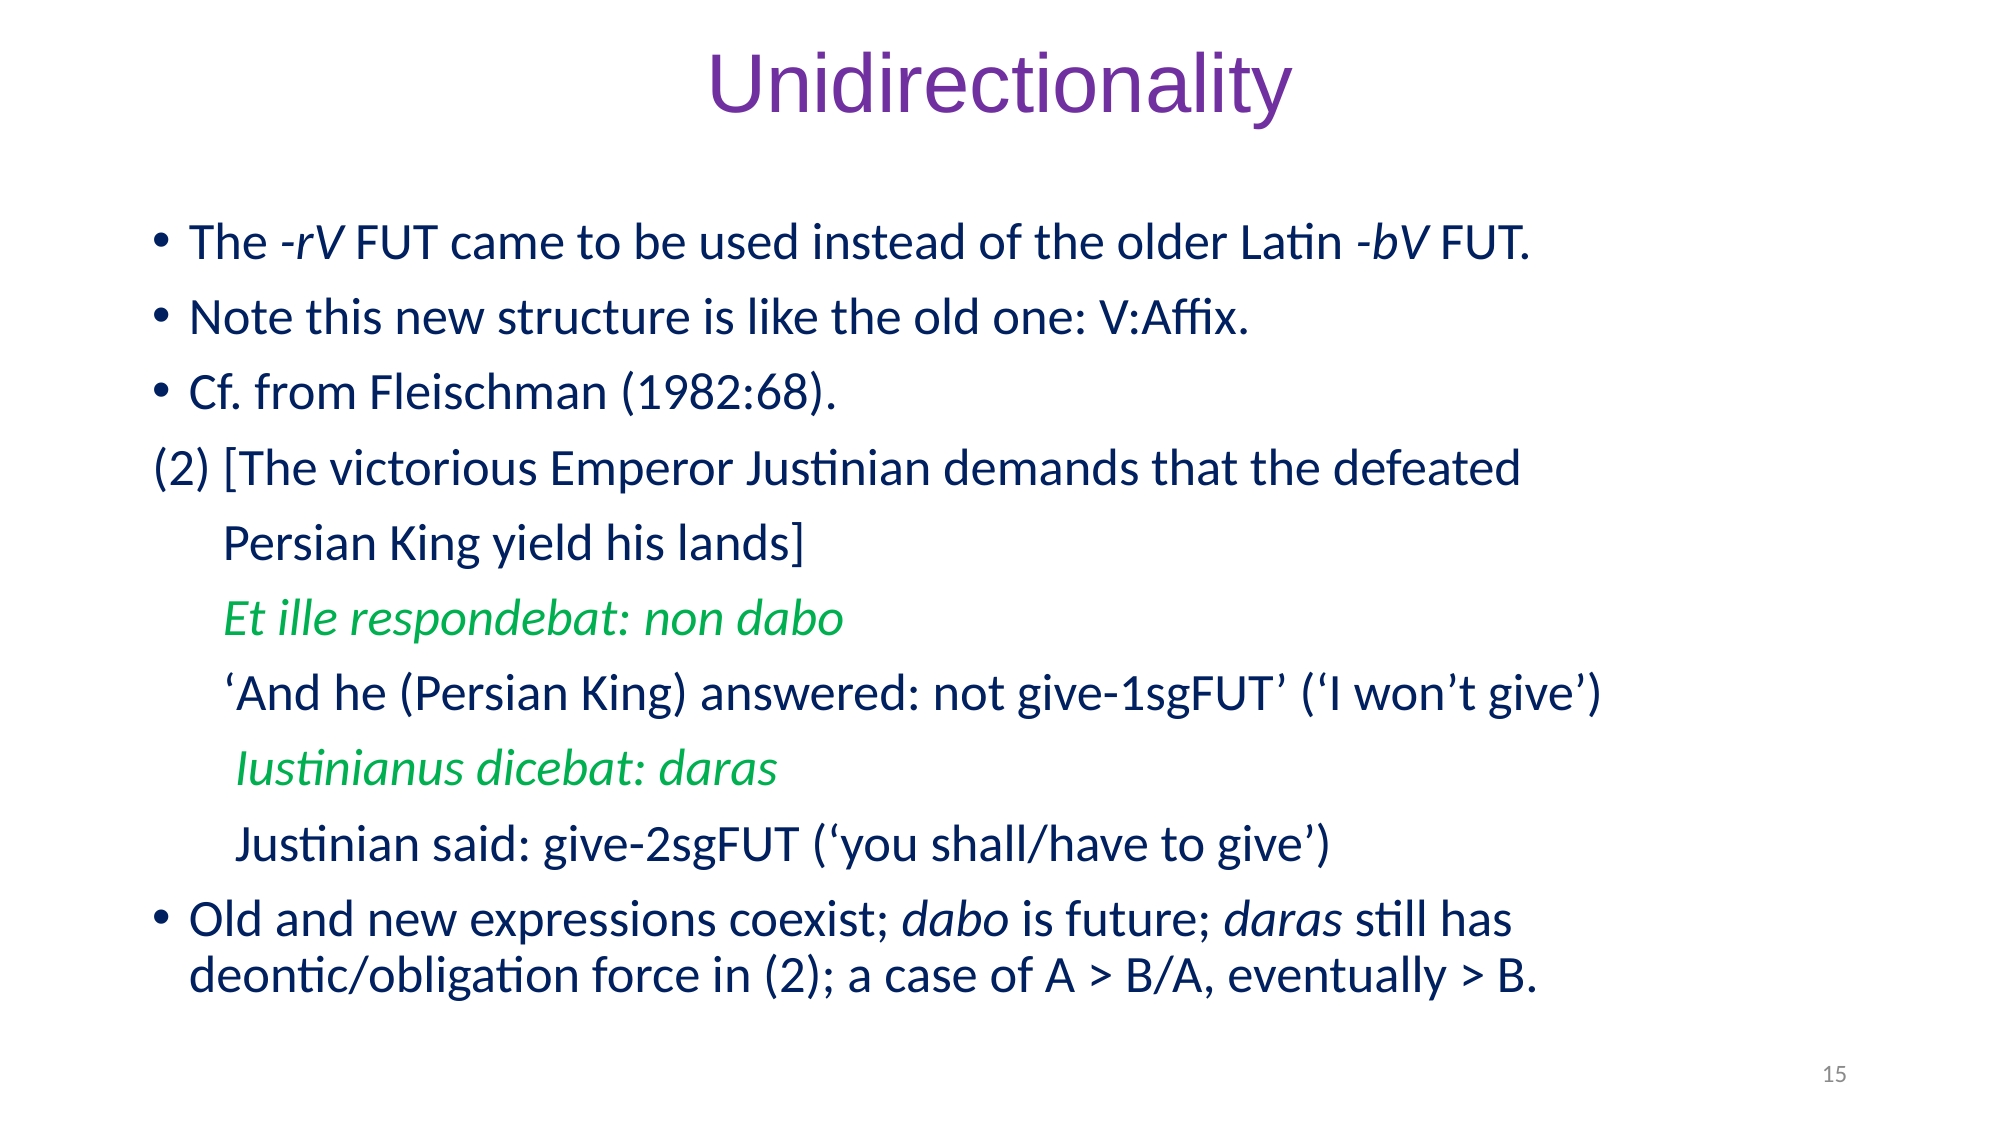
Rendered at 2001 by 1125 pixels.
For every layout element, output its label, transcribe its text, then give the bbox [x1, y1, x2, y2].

list The -rV FUT came to be used instead of the older Latin -bV FUT. Note this new structure is like the old one: V:Affix. Cf. from Fleischman (1982:68). (2) [The victorious Emperor Justinian demands that the defeated Persian King yield his lands] Et ille respondebat: non dabo ‘And he (Persian King) answered: not give-1sgFUT’ (‘I won’t give’) Iustinianus dicebat: daras Justinian said: give-2sgFUT (‘you shall/have to give’) Old and new expressions coexist; dabo is future; daras still has deontic/obligation force in (2); a case of A > B/A, eventually > B. [137, 206, 1863, 1014]
slide_number 15 [1412, 1042, 1863, 1103]
title Unidirectionality [137, 22, 1863, 148]
